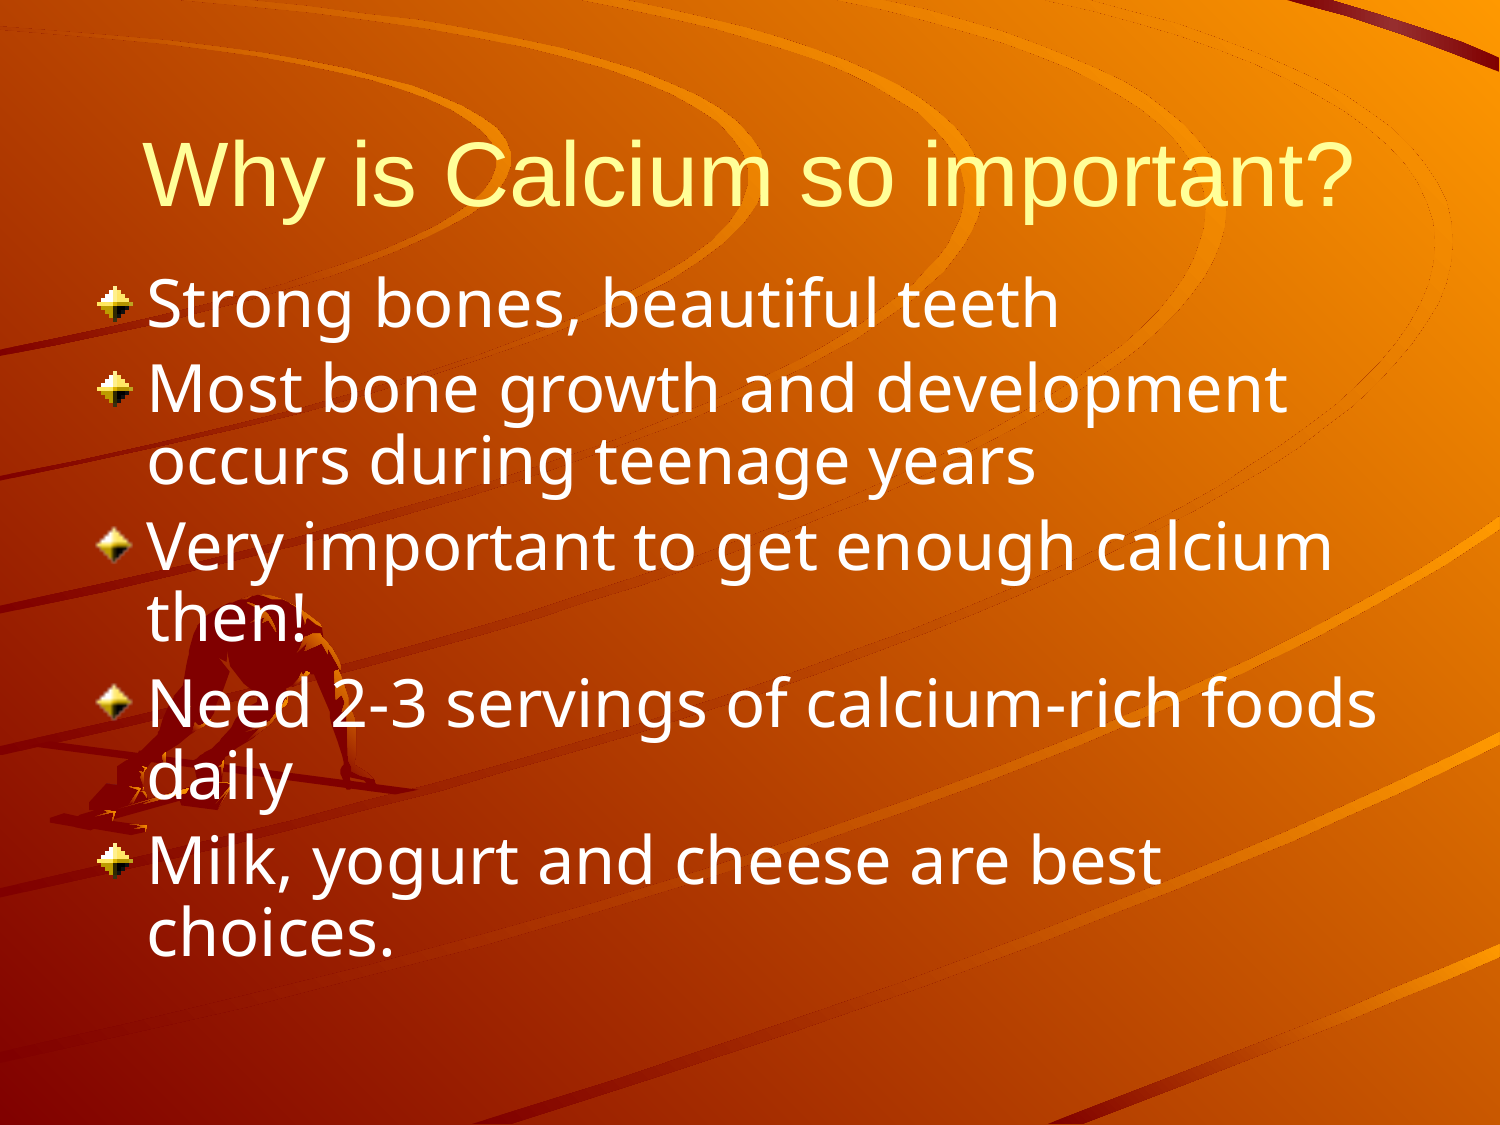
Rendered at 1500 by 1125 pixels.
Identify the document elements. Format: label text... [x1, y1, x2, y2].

picture [90, 521, 137, 568]
picture [90, 678, 137, 725]
picture [90, 363, 137, 411]
title Why is Calcium so important? [74, 25, 1426, 233]
list Strong bones, beautiful teeth Most bone growth and development occurs during teenage years Very important to get enough calcium then! Need 2-3 servings of calcium-rich foods daily Milk, yogurt and cheese are best choices. [74, 262, 1426, 1006]
picture [90, 278, 137, 326]
picture [90, 835, 137, 883]
